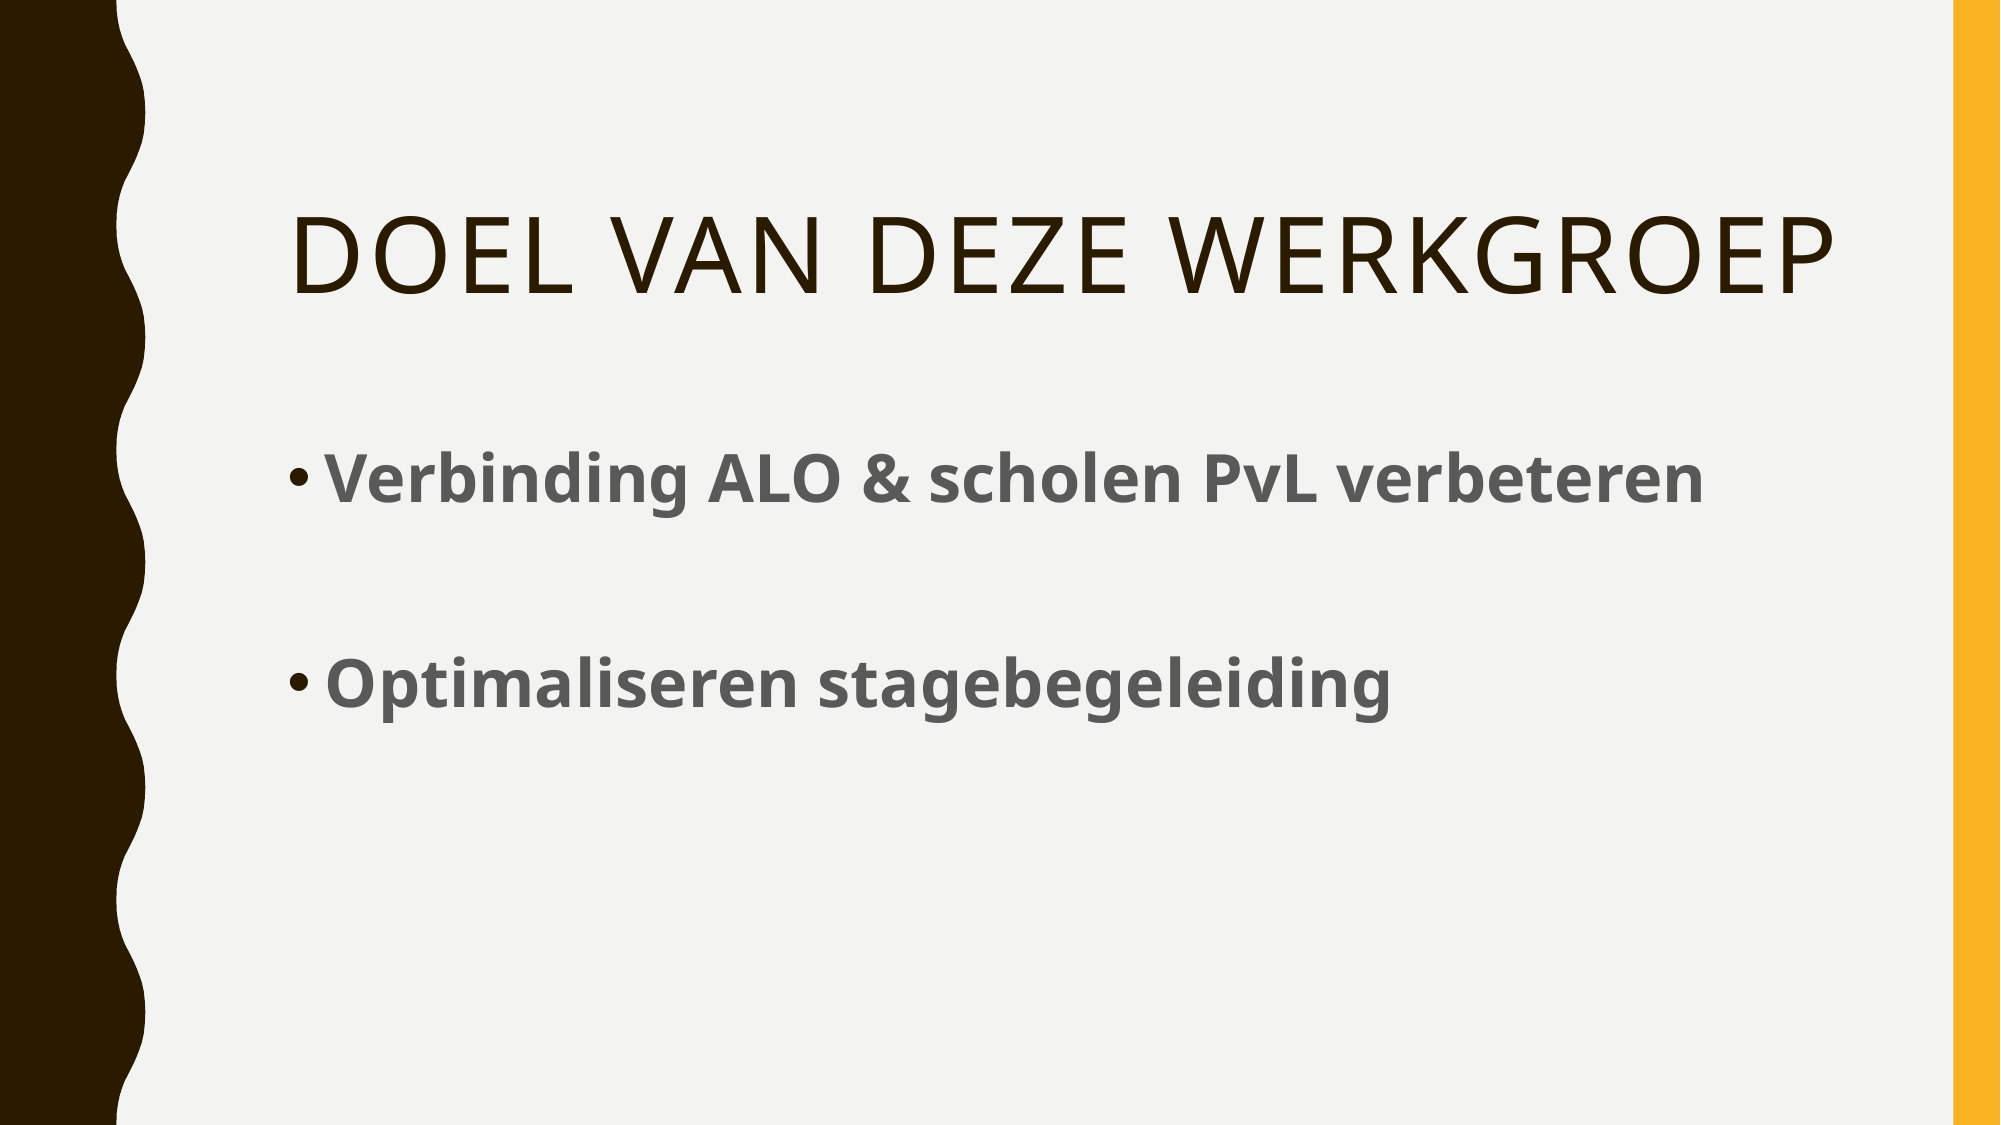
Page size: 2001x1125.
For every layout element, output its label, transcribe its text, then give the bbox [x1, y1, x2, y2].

title Doel van deze werkgroep [272, 194, 1943, 354]
list Verbinding ALO & scholen PvL verbeteren Optimaliseren stagebegeleiding [272, 420, 1943, 1011]
